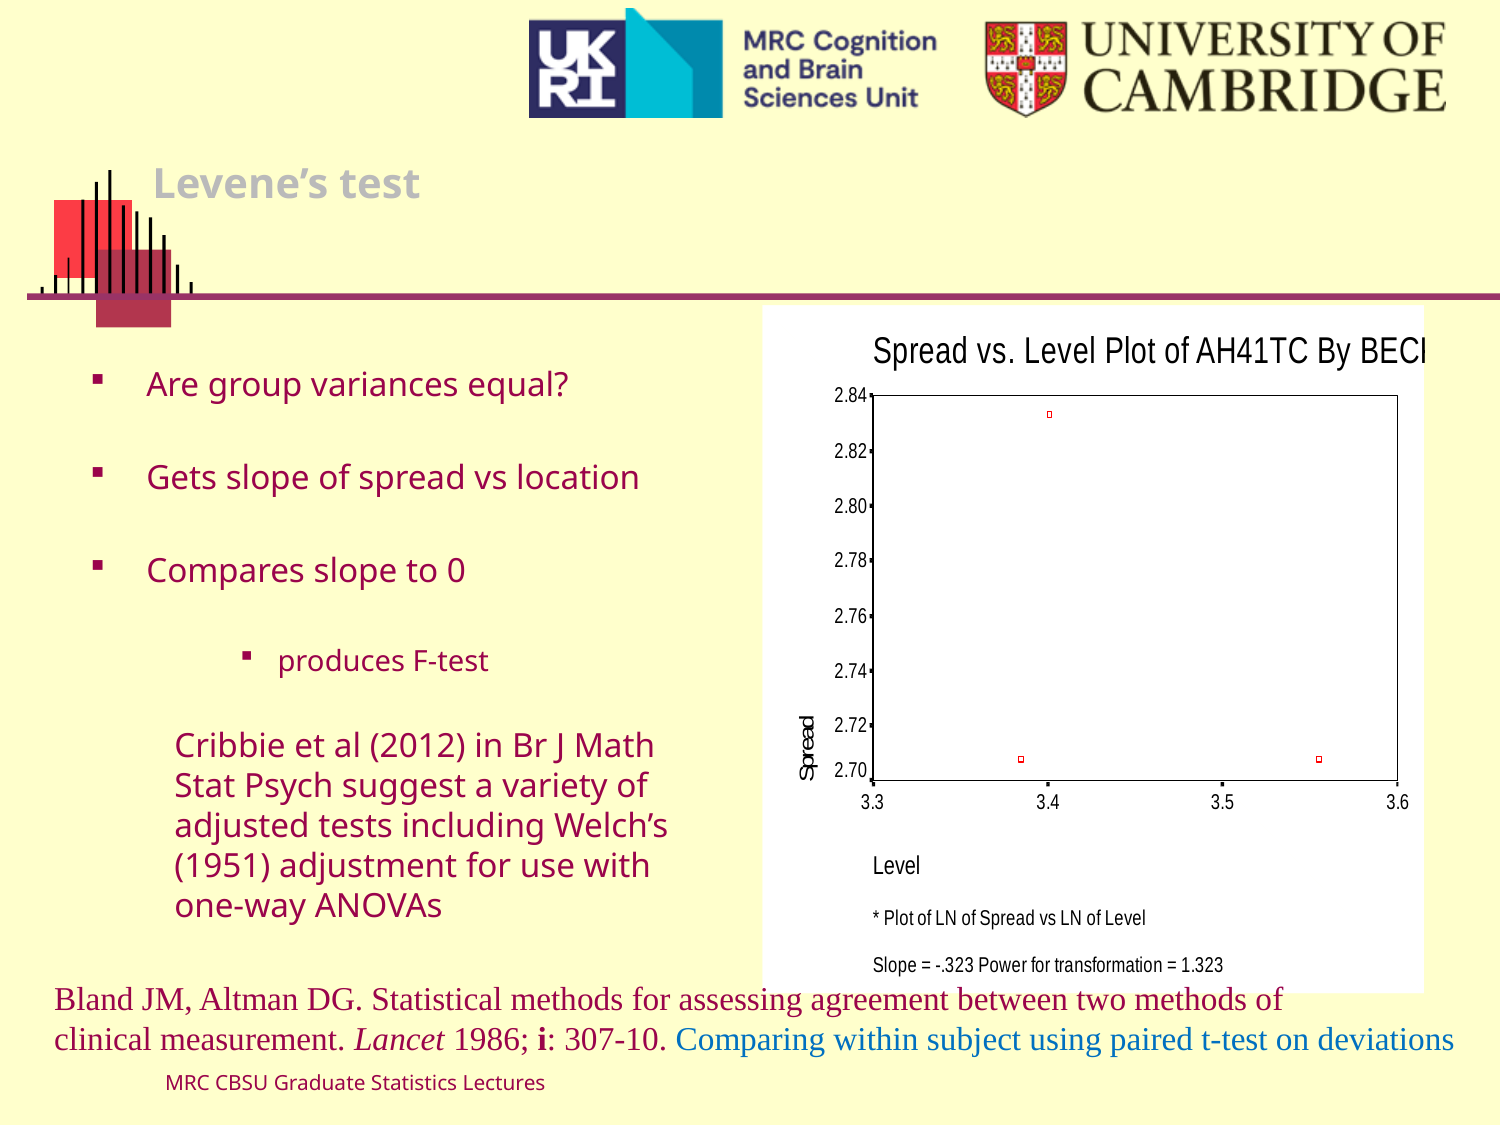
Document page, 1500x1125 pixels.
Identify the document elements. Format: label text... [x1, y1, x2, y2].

list Are group variances equal? Gets slope of spread vs location Compares slope to 0 produces F-test Cribbie et al (2012) in Br J Math Stat Psych suggest a variety of adjusted tests including Welch’s (1951) adjustment for use with one-way ANOVAs [75, 262, 738, 969]
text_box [762, 305, 1426, 995]
text_box Bland JM, Altman DG. Statistical methods for assessing agreement between two methods of clinical measurement. Lancet 1986; i: 307-10. Comparing within subject using paired t-test on deviations [39, 969, 1472, 1065]
title Levene’s test [137, 137, 988, 233]
footer MRC CBSU Graduate Statistics Lectures [149, 1065, 988, 1101]
picture [529, 8, 1446, 118]
